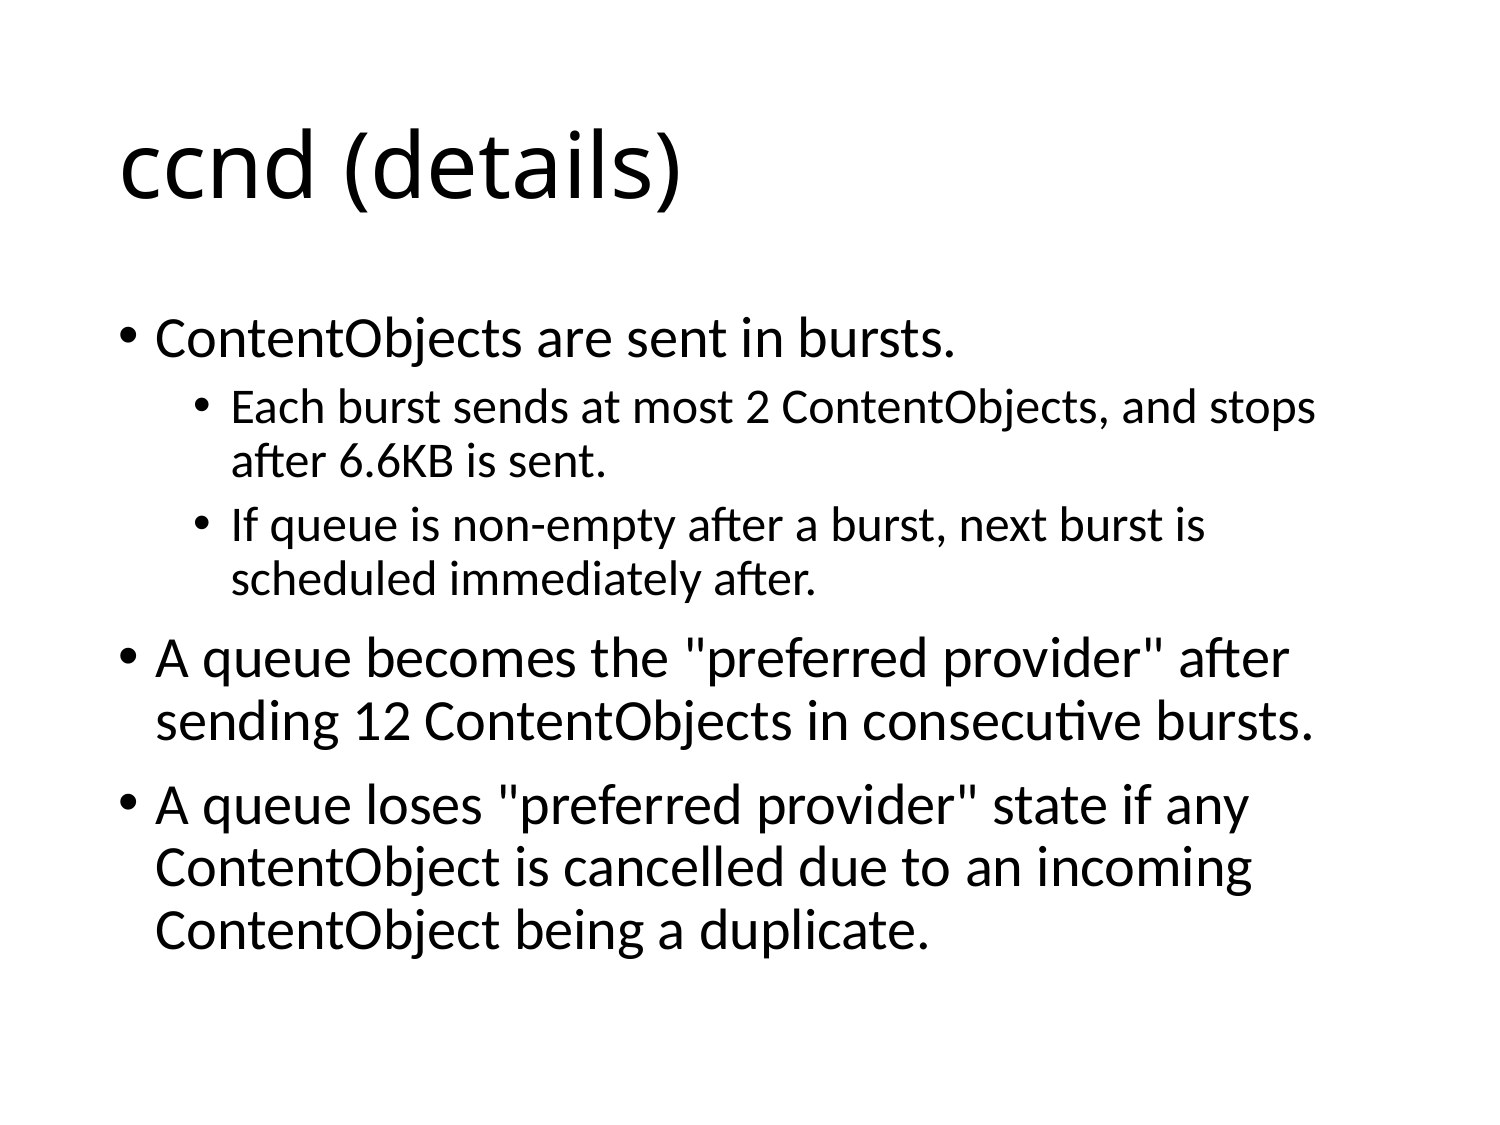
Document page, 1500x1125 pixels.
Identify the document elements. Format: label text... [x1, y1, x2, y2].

list ContentObjects are sent in bursts. Each burst sends at most 2 ContentObjects, and stops after 6.6KB is sent. If queue is non-empty after a burst, next burst is scheduled immediately after. A queue becomes the "preferred provider" after sending 12 ContentObjects in consecutive bursts. A queue loses "preferred provider" state if any ContentObject is cancelled due to an incoming ContentObject being a duplicate. [103, 299, 1397, 1014]
title ccnd (details) [103, 59, 1397, 278]
